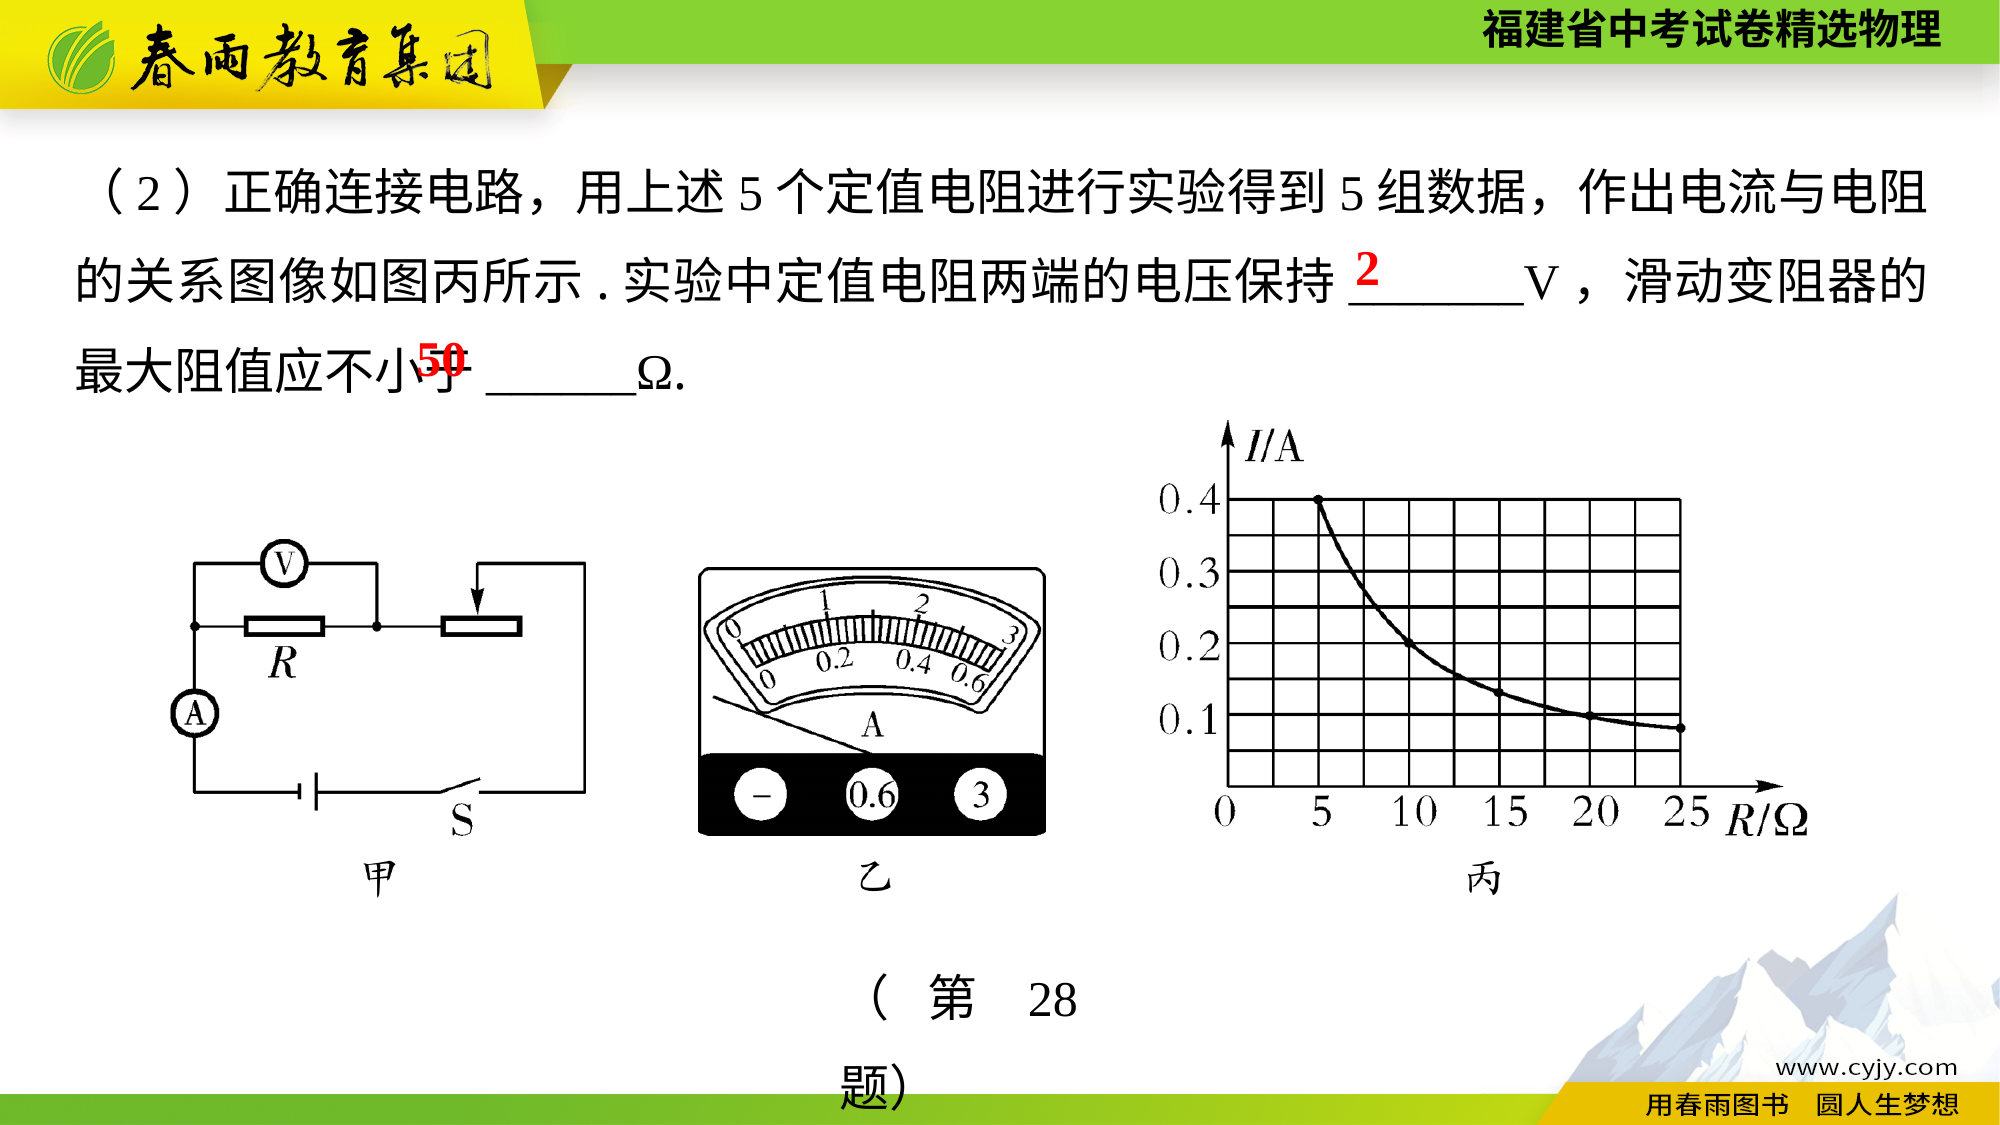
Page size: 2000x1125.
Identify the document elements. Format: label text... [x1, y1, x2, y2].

text_box 2 [1278, 228, 1395, 304]
text_box （第28题） [824, 928, 1105, 1034]
picture [0, 0, 2000, 1125]
list （2）正确连接电路，用上述5个定值电阻进行实验得到5组数据，作出电流与电阻的关系图像如图丙所示.实验中定值电阻两端的电压保持_______V，滑动变阻器的最大阻值应不小于______Ω. [59, 122, 1944, 411]
text_box 50 [339, 318, 544, 394]
